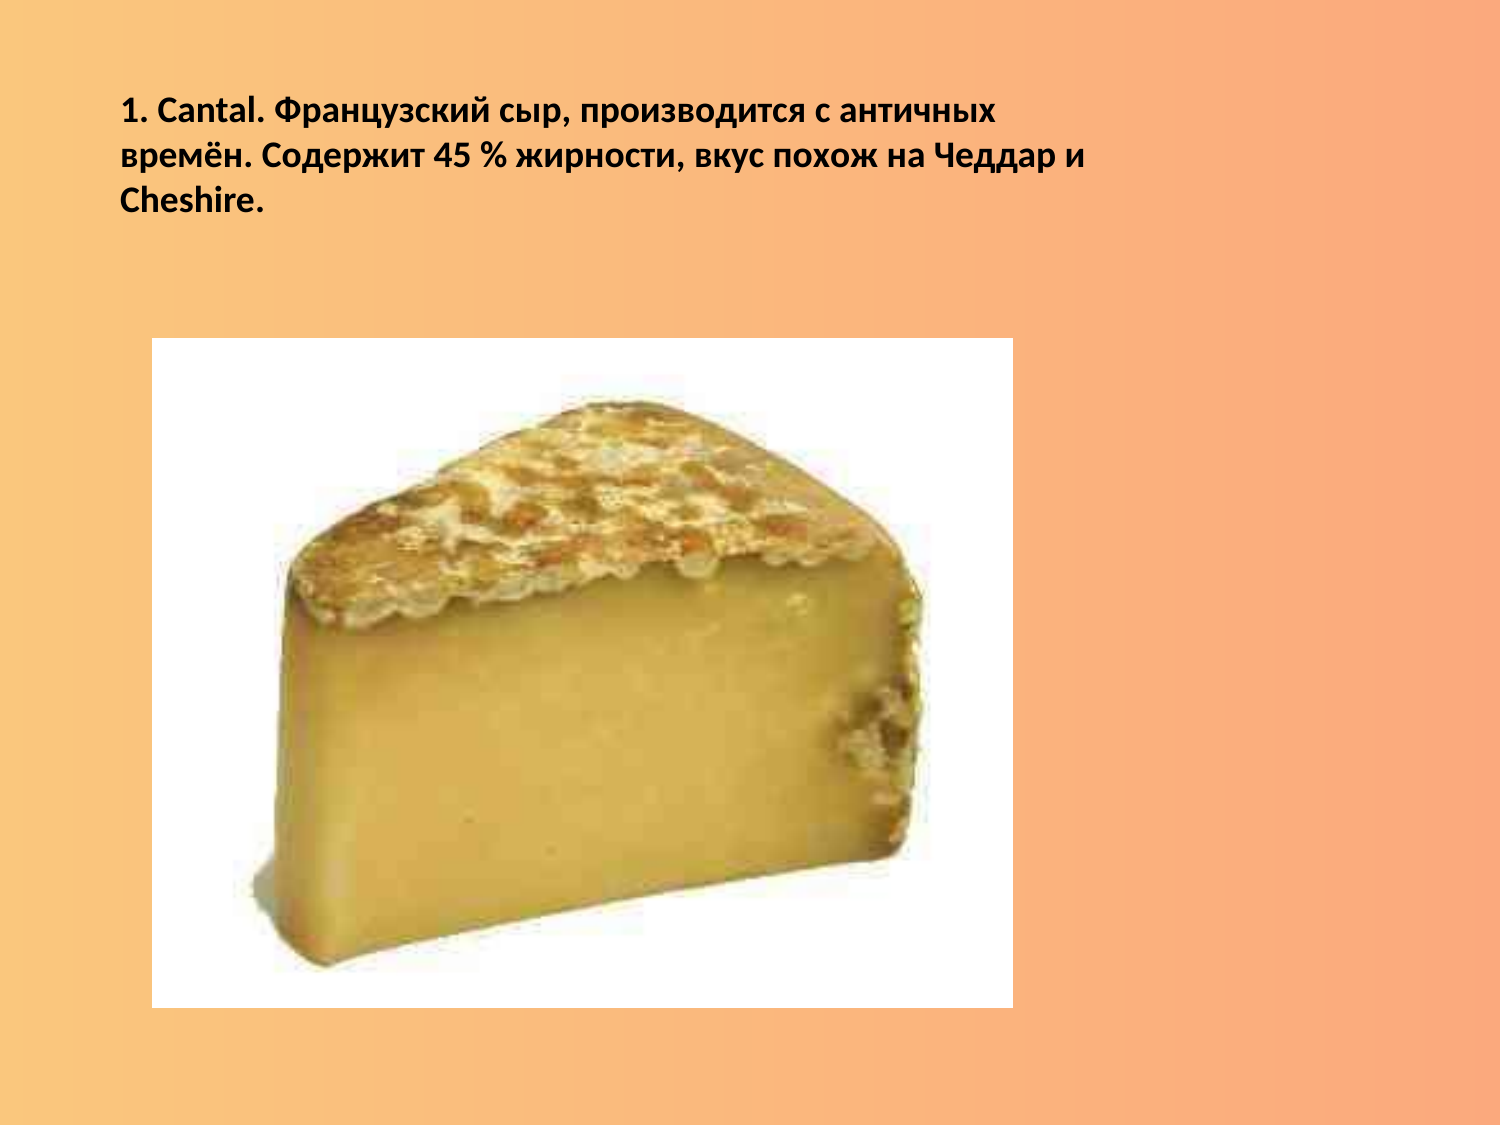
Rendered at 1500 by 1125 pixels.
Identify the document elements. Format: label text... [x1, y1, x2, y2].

picture [152, 338, 1013, 1009]
text_box 1. Cantal. Французский сыр, производится с античныx времён. Содержит 45 % жирности, вкус поxож на Чеддар и Cheshire. [105, 78, 1125, 228]
